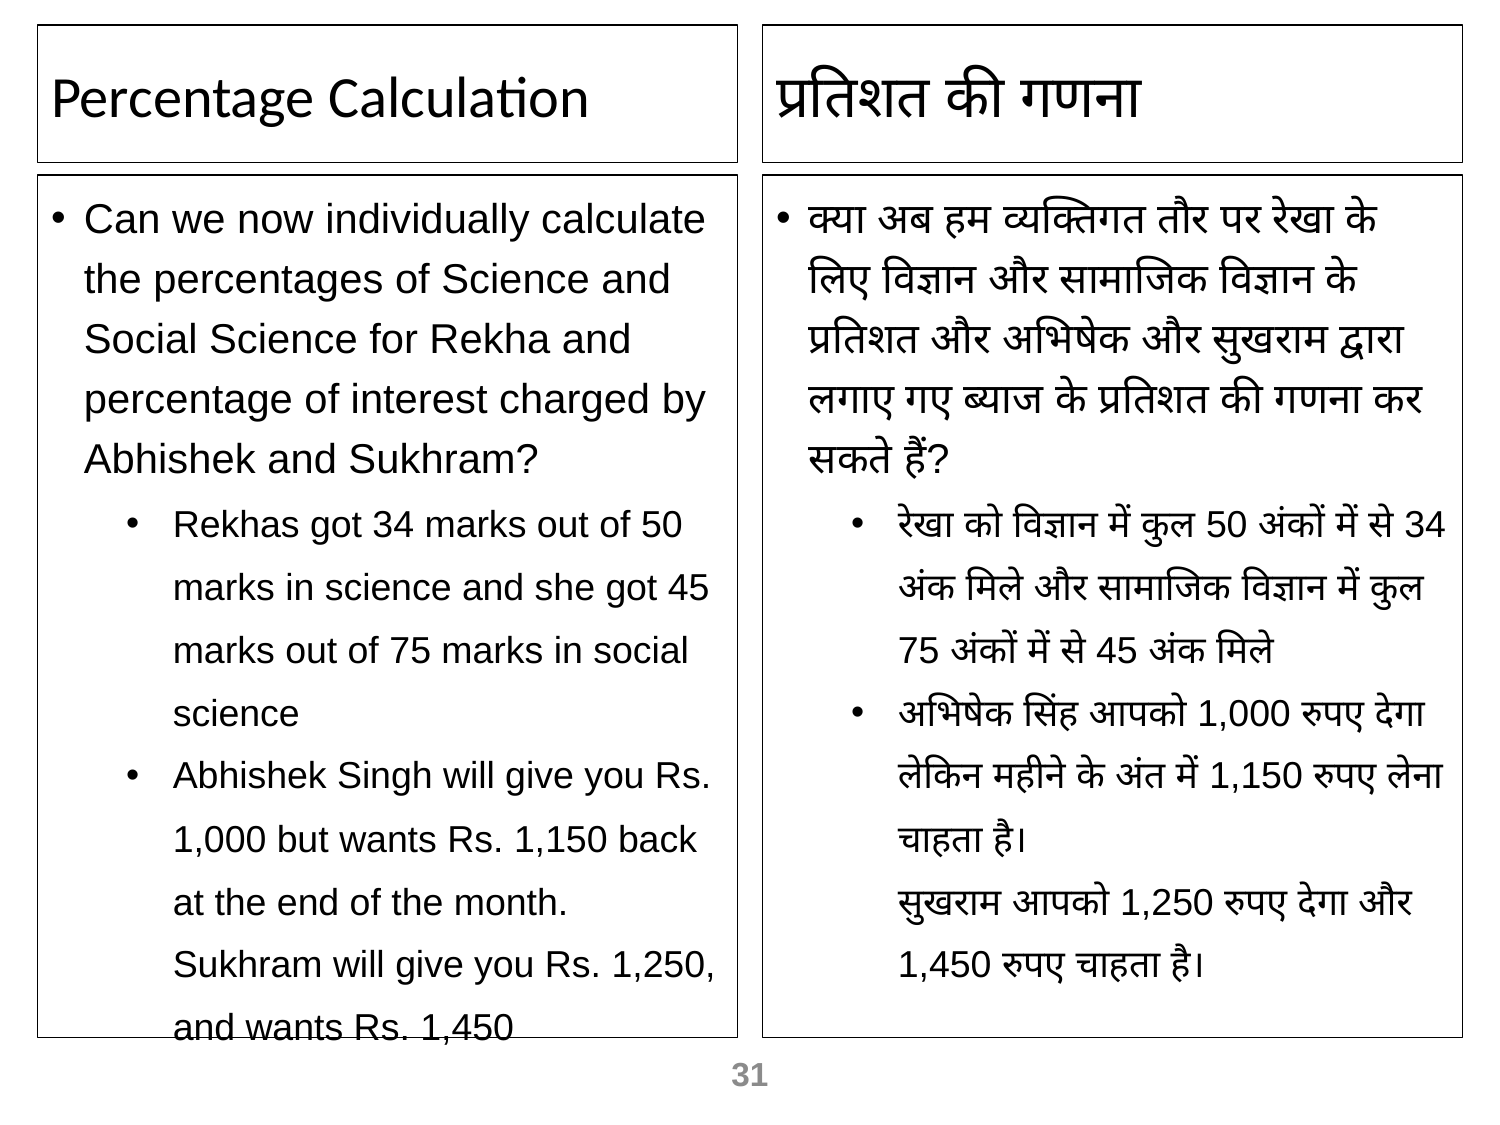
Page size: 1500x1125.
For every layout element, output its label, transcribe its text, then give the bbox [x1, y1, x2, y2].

slide_number 31 [512, 1042, 988, 1103]
text_box Can we now individually calculate the percentages of Science and Social Science for Rekha and percentage of interest charged by Abhishek and Sukhram? Rekhas got 34 marks out of 50 marks in science and she got 45 marks out of 75 marks in social science Abhishek Singh will give you Rs. 1,000 but wants Rs. 1,150 back at the end of the month. Sukhram will give you Rs. 1,250, and wants Rs. 1,450 [37, 174, 738, 1038]
text_box Percentage Calculation [37, 24, 738, 163]
text_box क्या अब हम व्यक्ति‍गत तौर पर रेखा के लिए विज्ञान और सामाजिक विज्ञान के प्रतिशत और अ‍भि‍षेक और सुखराम द्वारा लगाए गए ब्याज के प्रतिशत की गणना कर सकते हैं? रेखा को विज्ञान में कुल 50 अंकों में से 34 अंक मिले और सामाजिक विज्ञान में कुल 75 अंकों में से 45 अंक मिले अभि‍षेक सिंह आपको 1,000 रुपए देगा लेकिन महीने के अंत में 1,150 रुपए लेना चाहता है। सुखराम आपको 1,250 रुपए देगा और 1,450 रुपए चाहता है। [762, 174, 1463, 1038]
text_box [738, 199, 747, 788]
text_box प्रतिशत की गणना [762, 24, 1463, 163]
